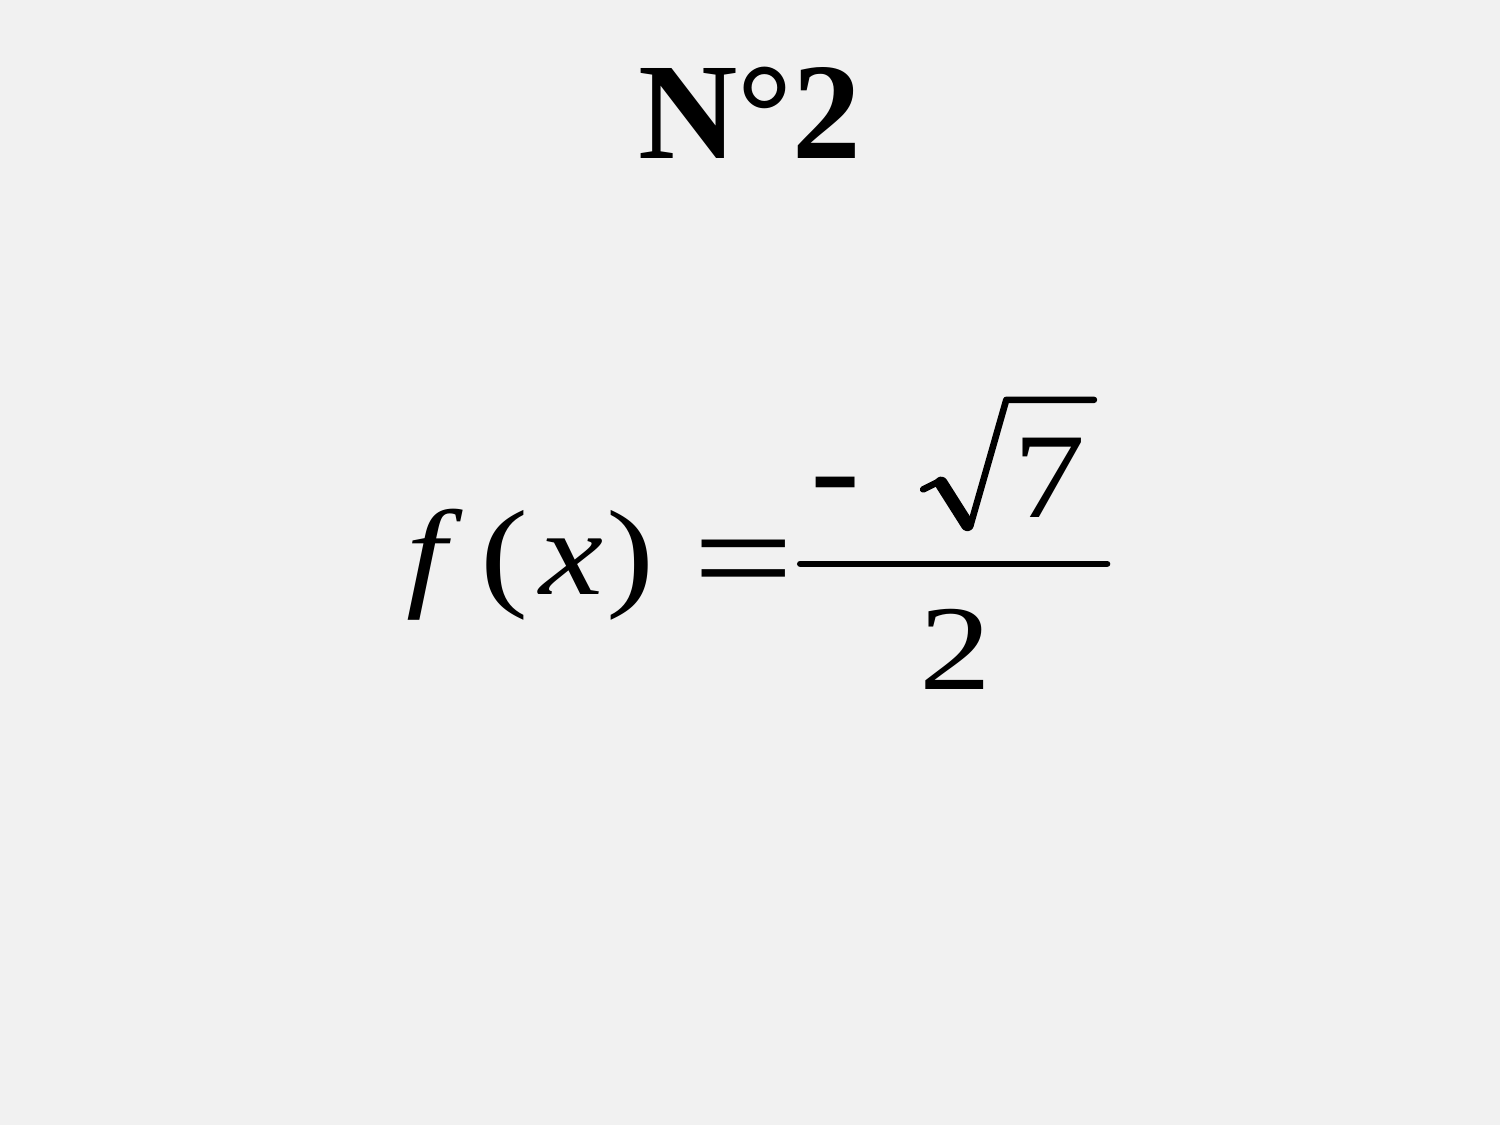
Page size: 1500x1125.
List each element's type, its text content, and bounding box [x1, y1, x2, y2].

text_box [355, 373, 1143, 716]
text_box N°2 [0, 0, 1500, 208]
